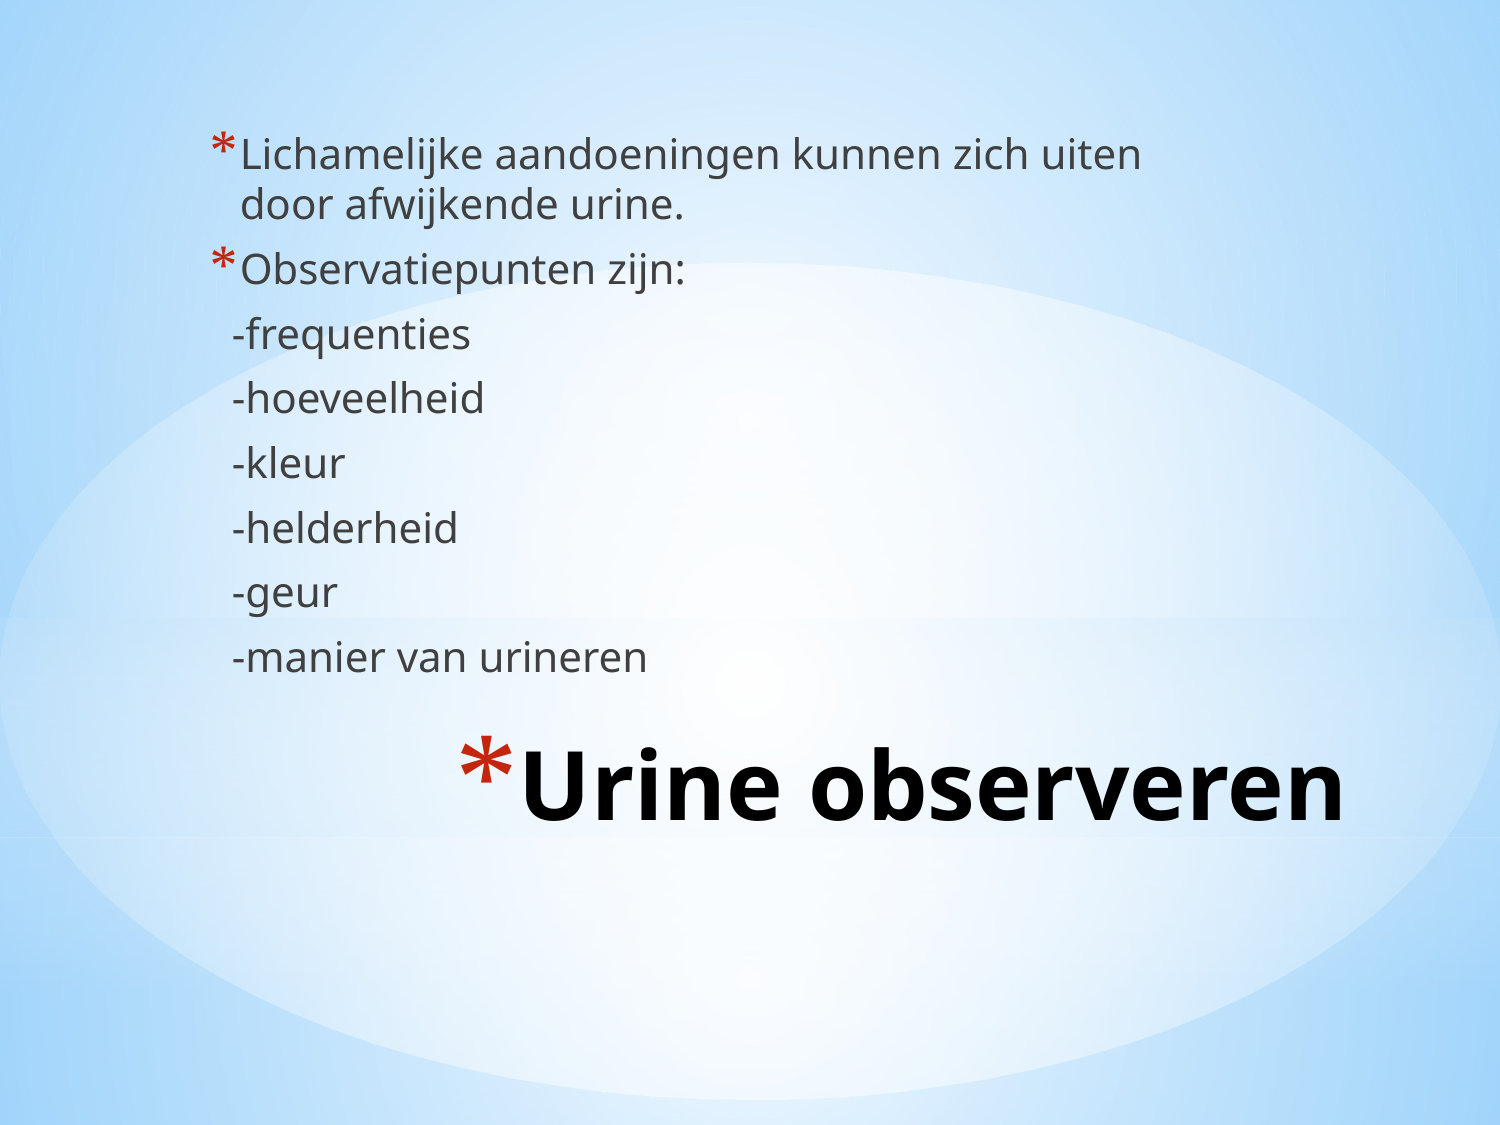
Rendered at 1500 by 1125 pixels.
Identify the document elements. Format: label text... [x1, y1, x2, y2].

title Urine observeren [294, 717, 1363, 905]
list Lichamelijke aandoeningen kunnen zich uiten door afwijkende urine. Observatiepunten zijn: -frequenties -hoeveelheid -kleur -helderheid -geur -manier van urineren [187, 120, 1238, 690]
